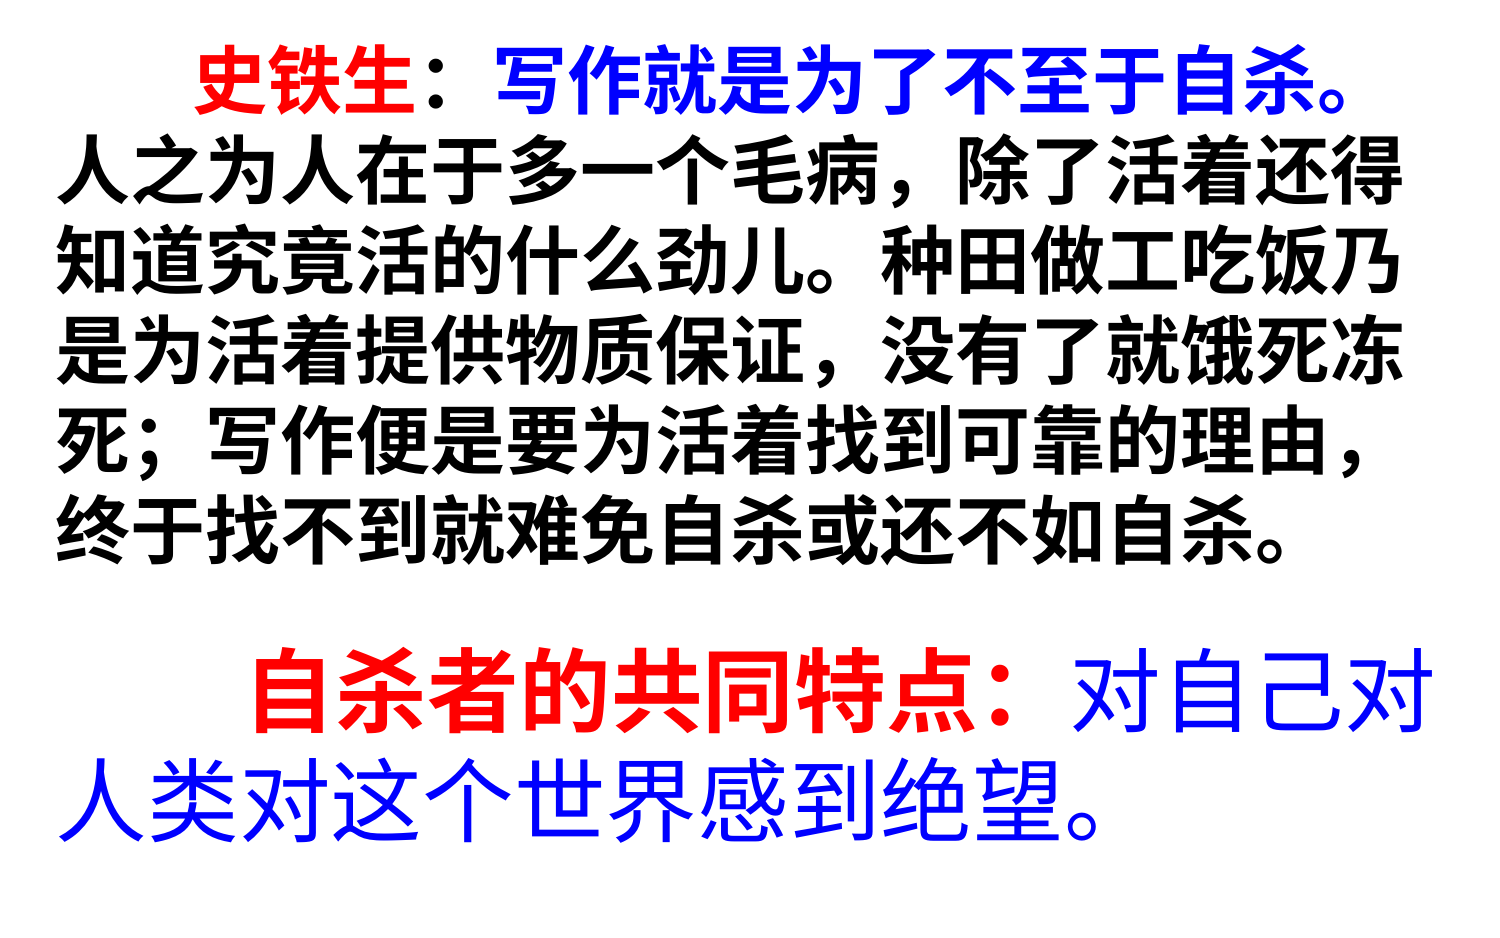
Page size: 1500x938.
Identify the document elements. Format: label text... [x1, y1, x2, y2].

text_box 自杀者的共同特点：对自己对人类对这个世界感到绝望。 [41, 626, 1500, 861]
text_box 史铁生：写作就是为了不至于自杀。人之为人在于多一个毛病，除了活着还得知道究竟活的什么劲儿。种田做工吃饭乃是为活着提供物质保证，没有了就饿死冻死；写作便是要为活着找到可靠的理由，终于找不到就难免自杀或还不如自杀。 [41, 25, 1471, 581]
